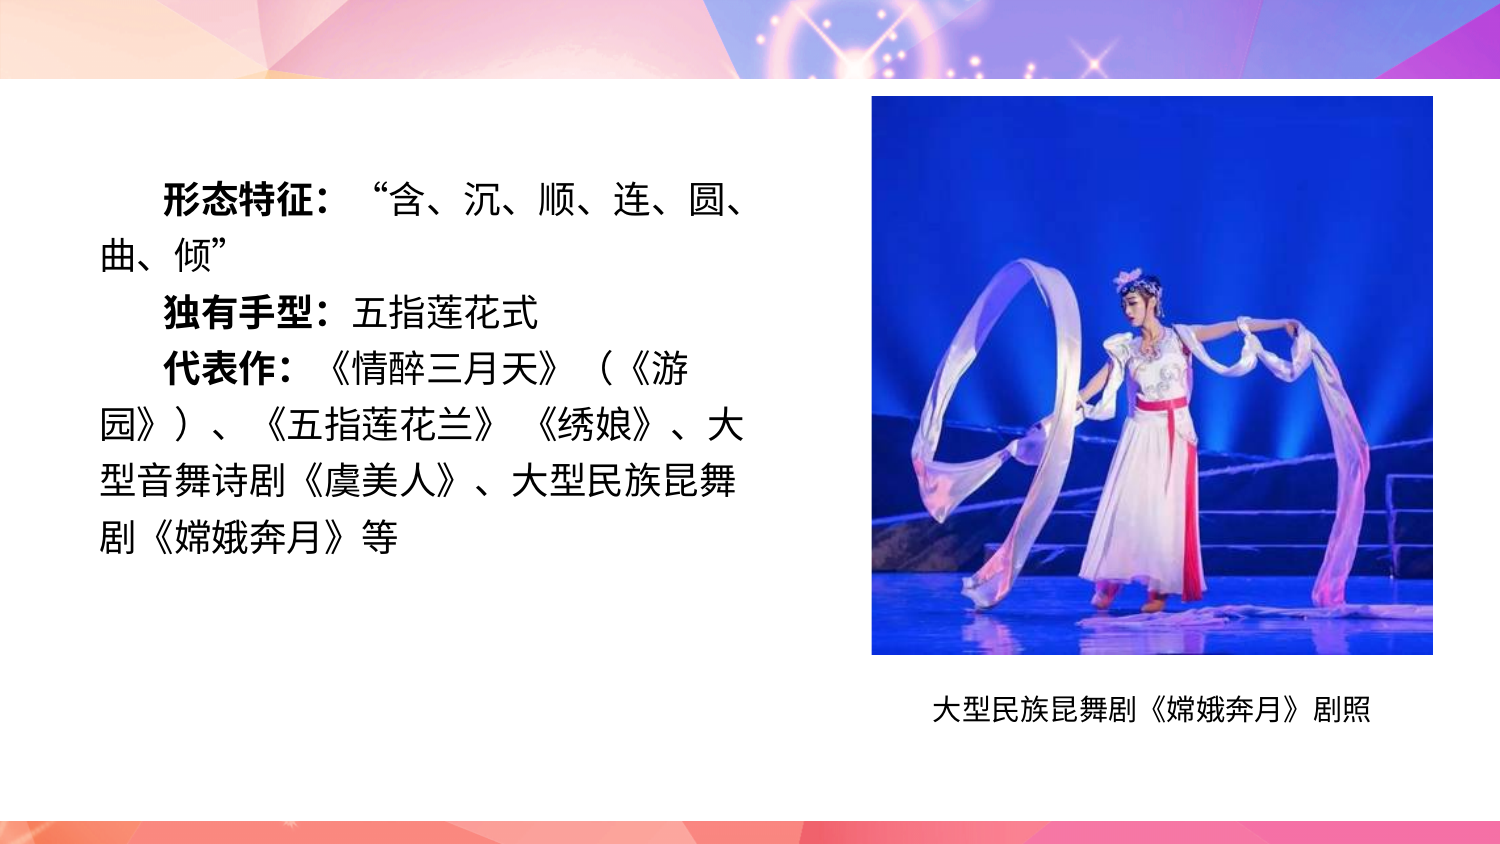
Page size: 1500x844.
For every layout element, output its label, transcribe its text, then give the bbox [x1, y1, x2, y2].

text_box 形态特征：“含、沉、顺、连、圆、曲、倾” 独有手型：五指莲花式 代表作：《情醉三月天》（《游园》）、《五指莲花兰》 《绣娘》、大型音舞诗剧《虞美人》、大型民族昆舞剧《嫦娥奔月》等 [84, 157, 789, 635]
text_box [854, 96, 1454, 737]
picture [0, 0, 1500, 79]
picture [0, 821, 1500, 844]
